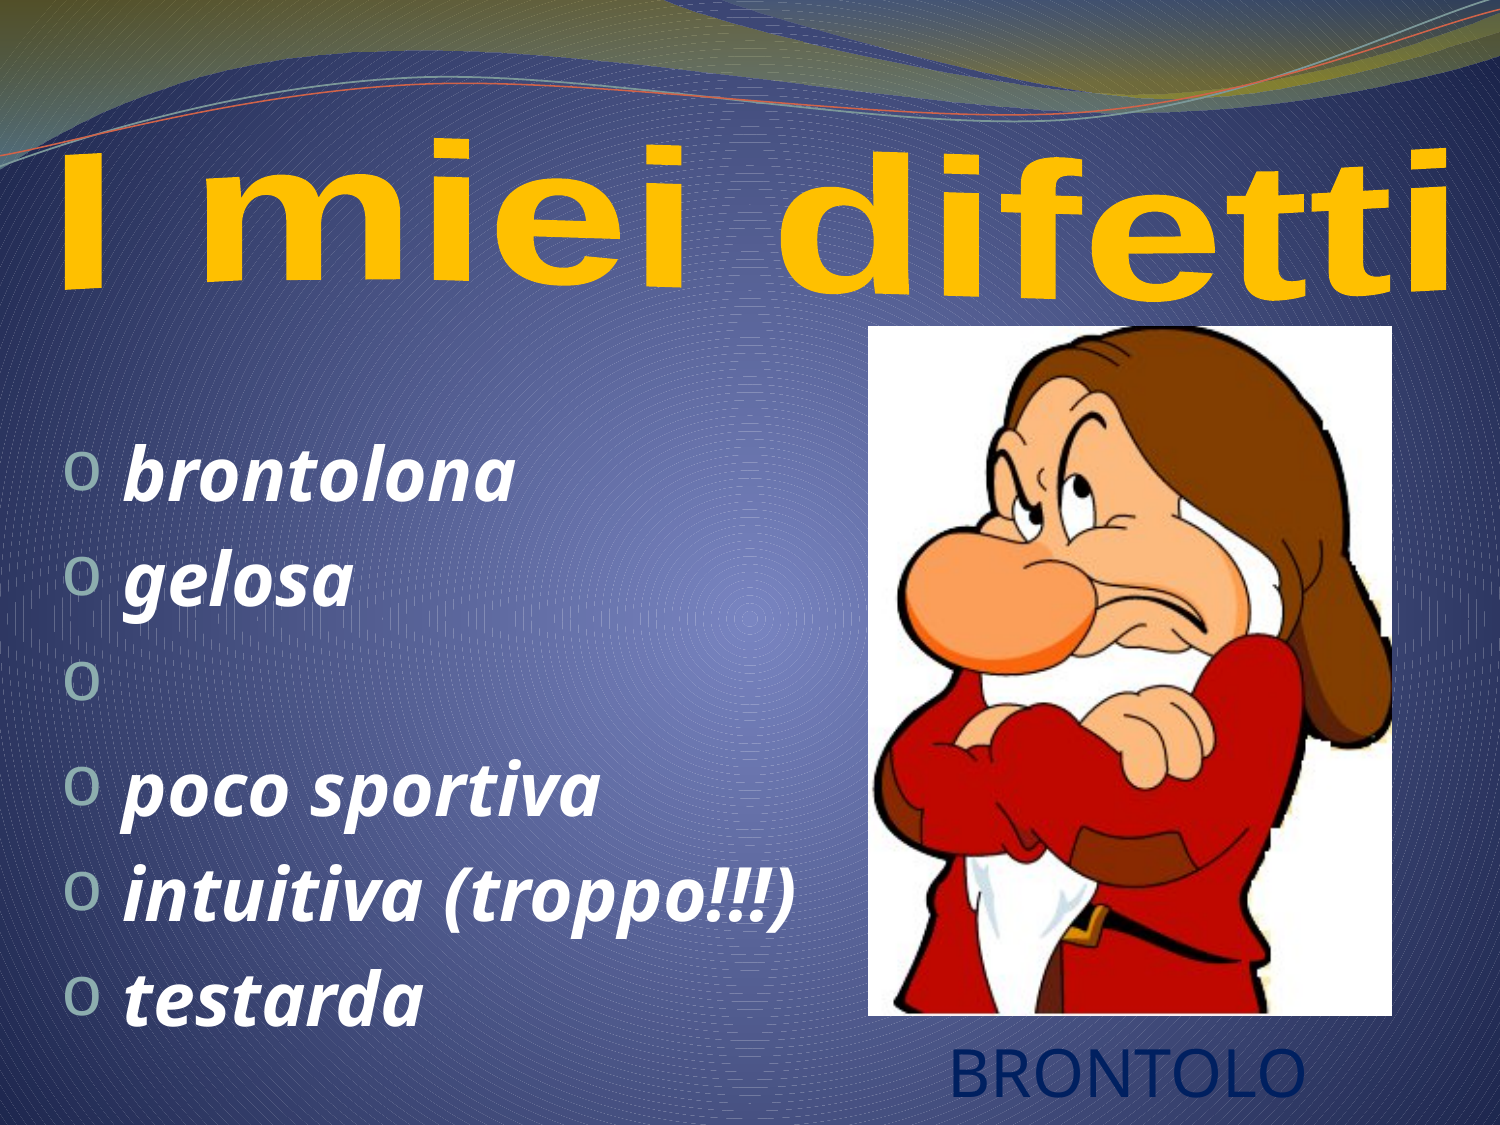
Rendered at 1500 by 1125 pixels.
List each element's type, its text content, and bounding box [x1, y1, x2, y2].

text_box brontolona gelosa poco sportiva intuitiva (troppo!!!) testarda [53, 314, 928, 1125]
text_box BRONTOLO [868, 1027, 1388, 1118]
picture [867, 326, 1392, 1017]
